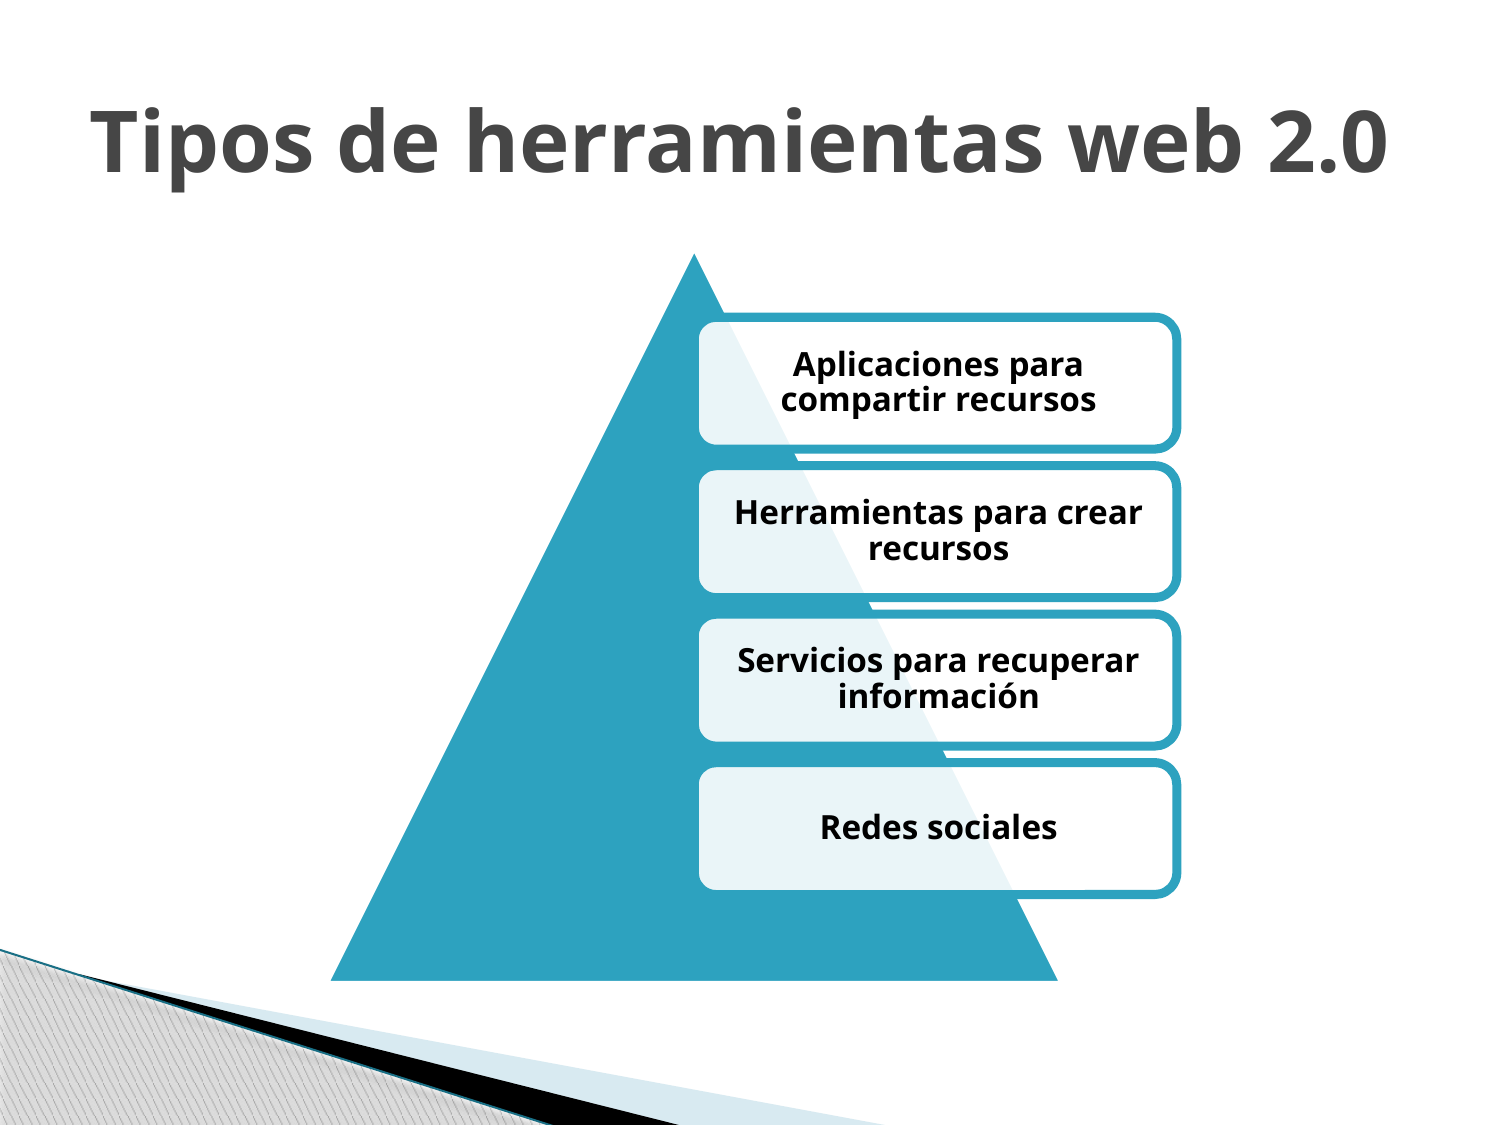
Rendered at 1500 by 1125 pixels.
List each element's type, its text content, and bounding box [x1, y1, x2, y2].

title Tipos de herramientas web 2.0 [75, 45, 1425, 233]
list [74, 242, 1426, 986]
